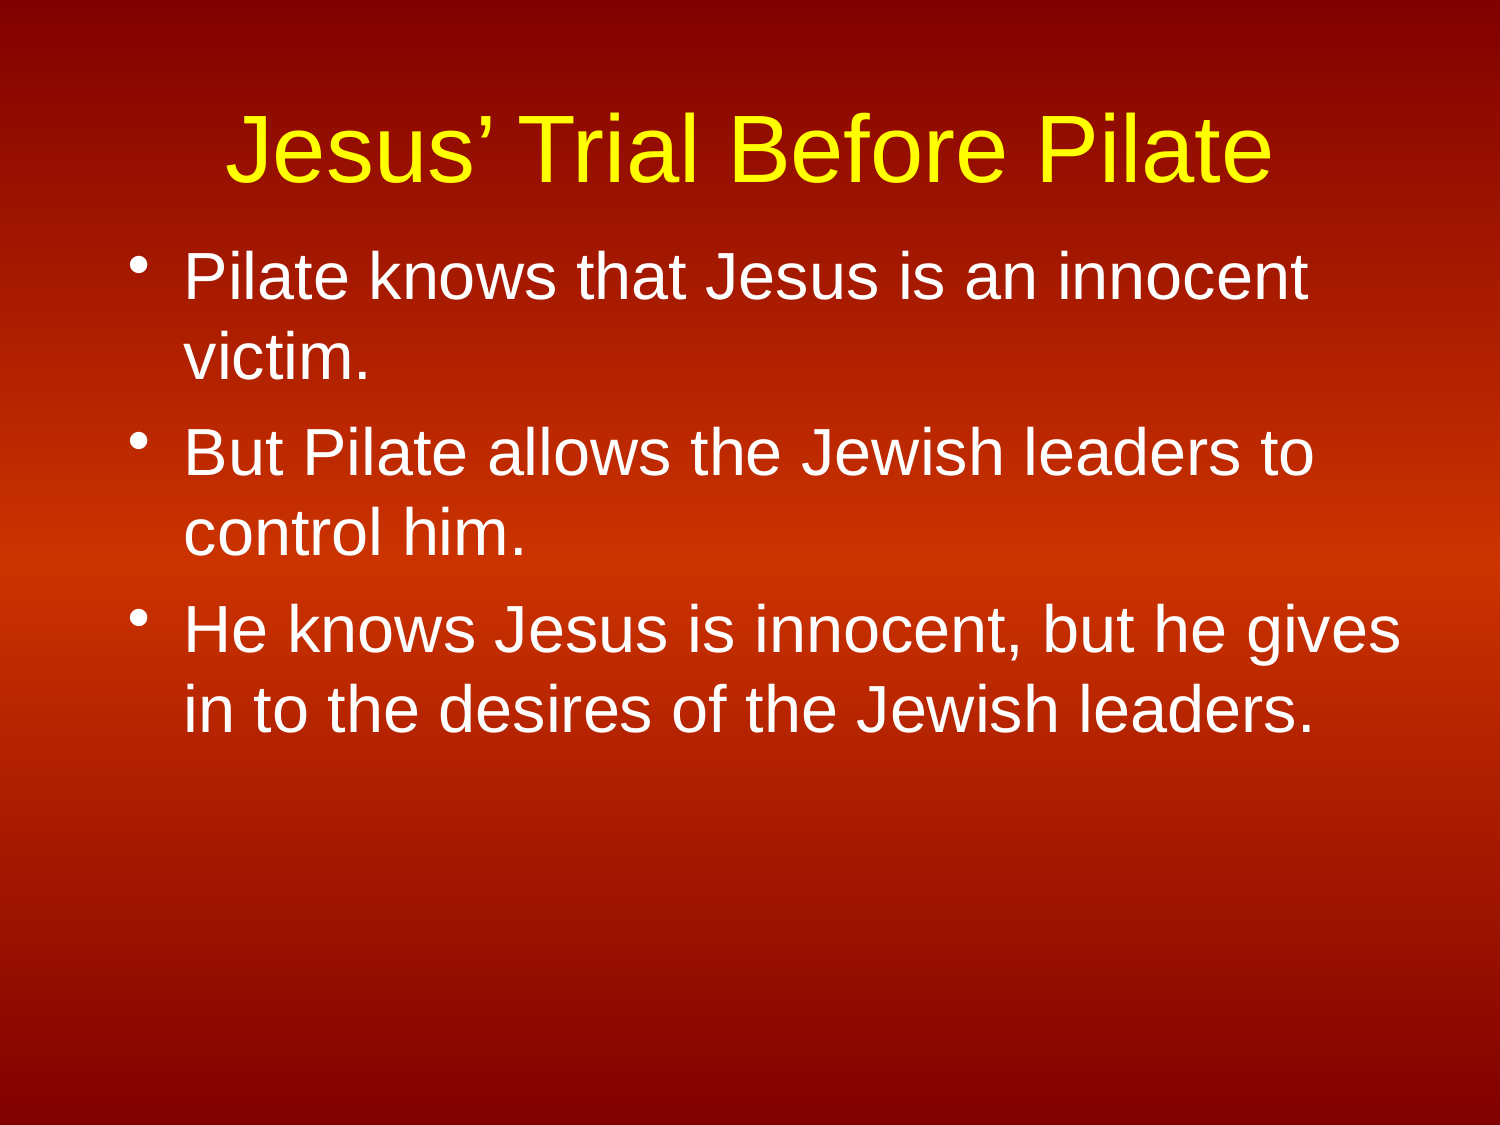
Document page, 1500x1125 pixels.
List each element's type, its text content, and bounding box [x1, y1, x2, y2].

title Jesus’ Trial Before Pilate [37, 50, 1463, 238]
list Pilate knows that Jesus is an innocent victim. But Pilate allows the Jewish leaders to control him. He knows Jesus is innocent, but he gives in to the desires of the Jewish leaders. [112, 224, 1463, 1125]
